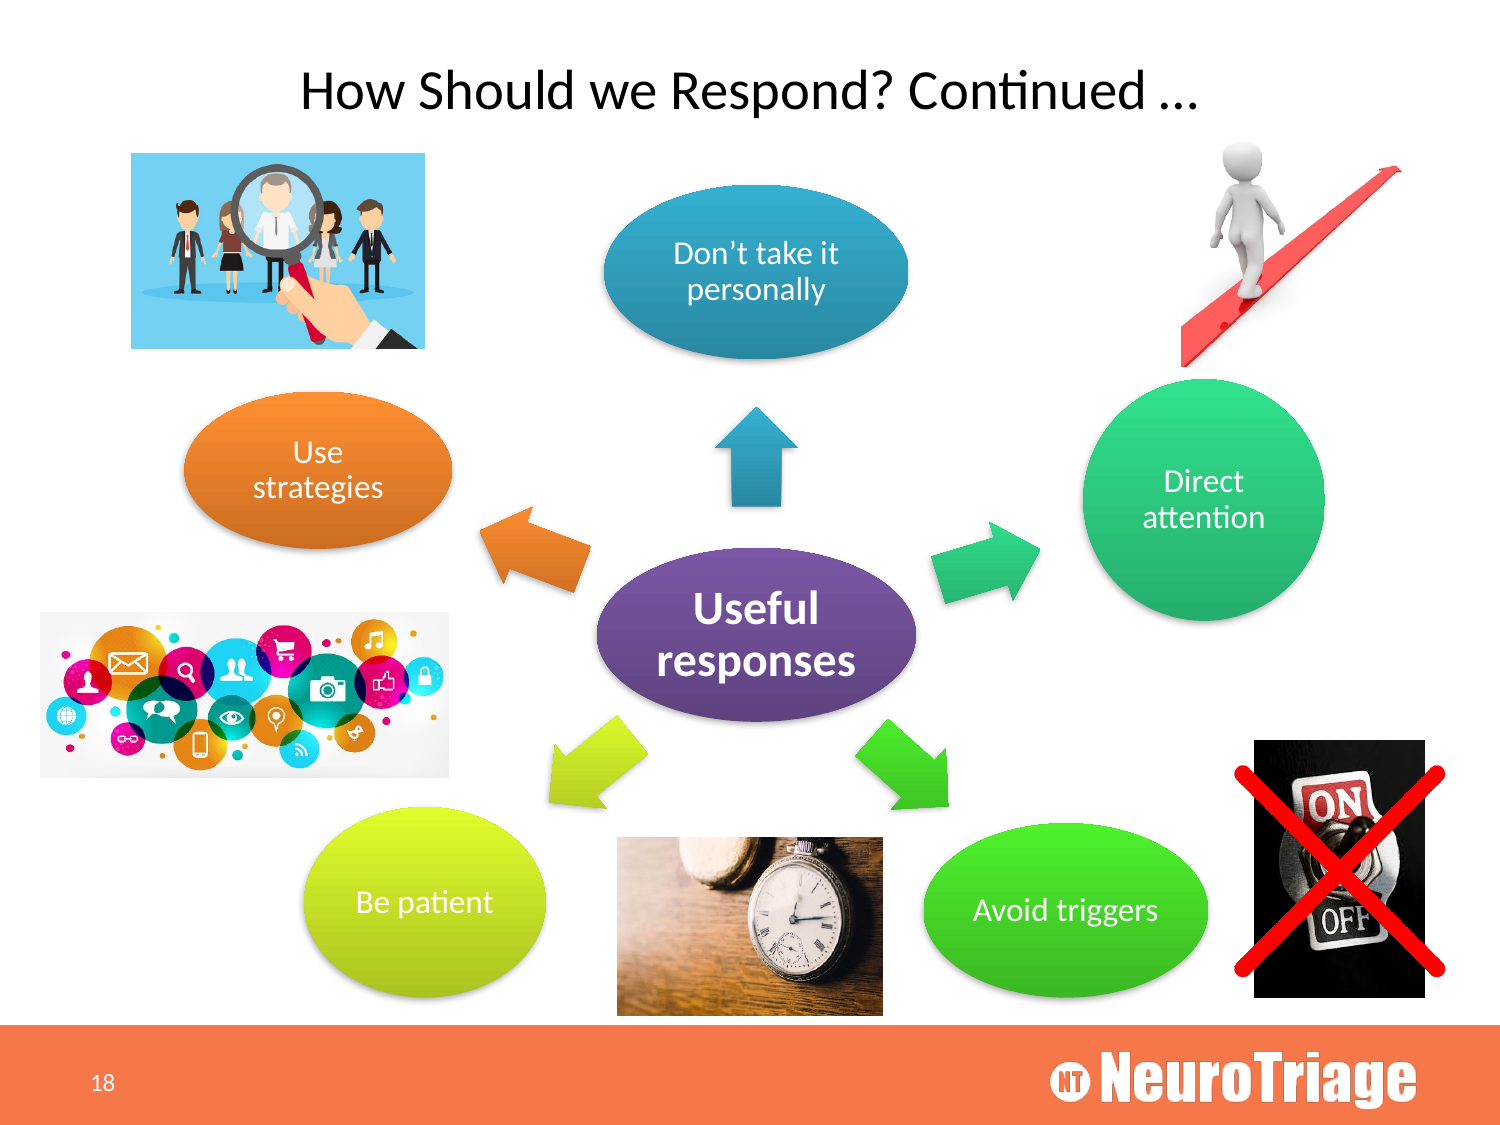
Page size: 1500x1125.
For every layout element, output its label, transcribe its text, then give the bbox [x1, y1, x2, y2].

picture [1181, 123, 1426, 368]
picture [1037, 1030, 1425, 1125]
picture [1212, 740, 1467, 998]
slide_number 18 [75, 1051, 425, 1112]
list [51, 160, 1448, 1016]
picture [40, 612, 450, 779]
picture [617, 837, 883, 1016]
picture [131, 152, 426, 349]
title How Should we Respond? Continued … [75, 45, 1425, 159]
